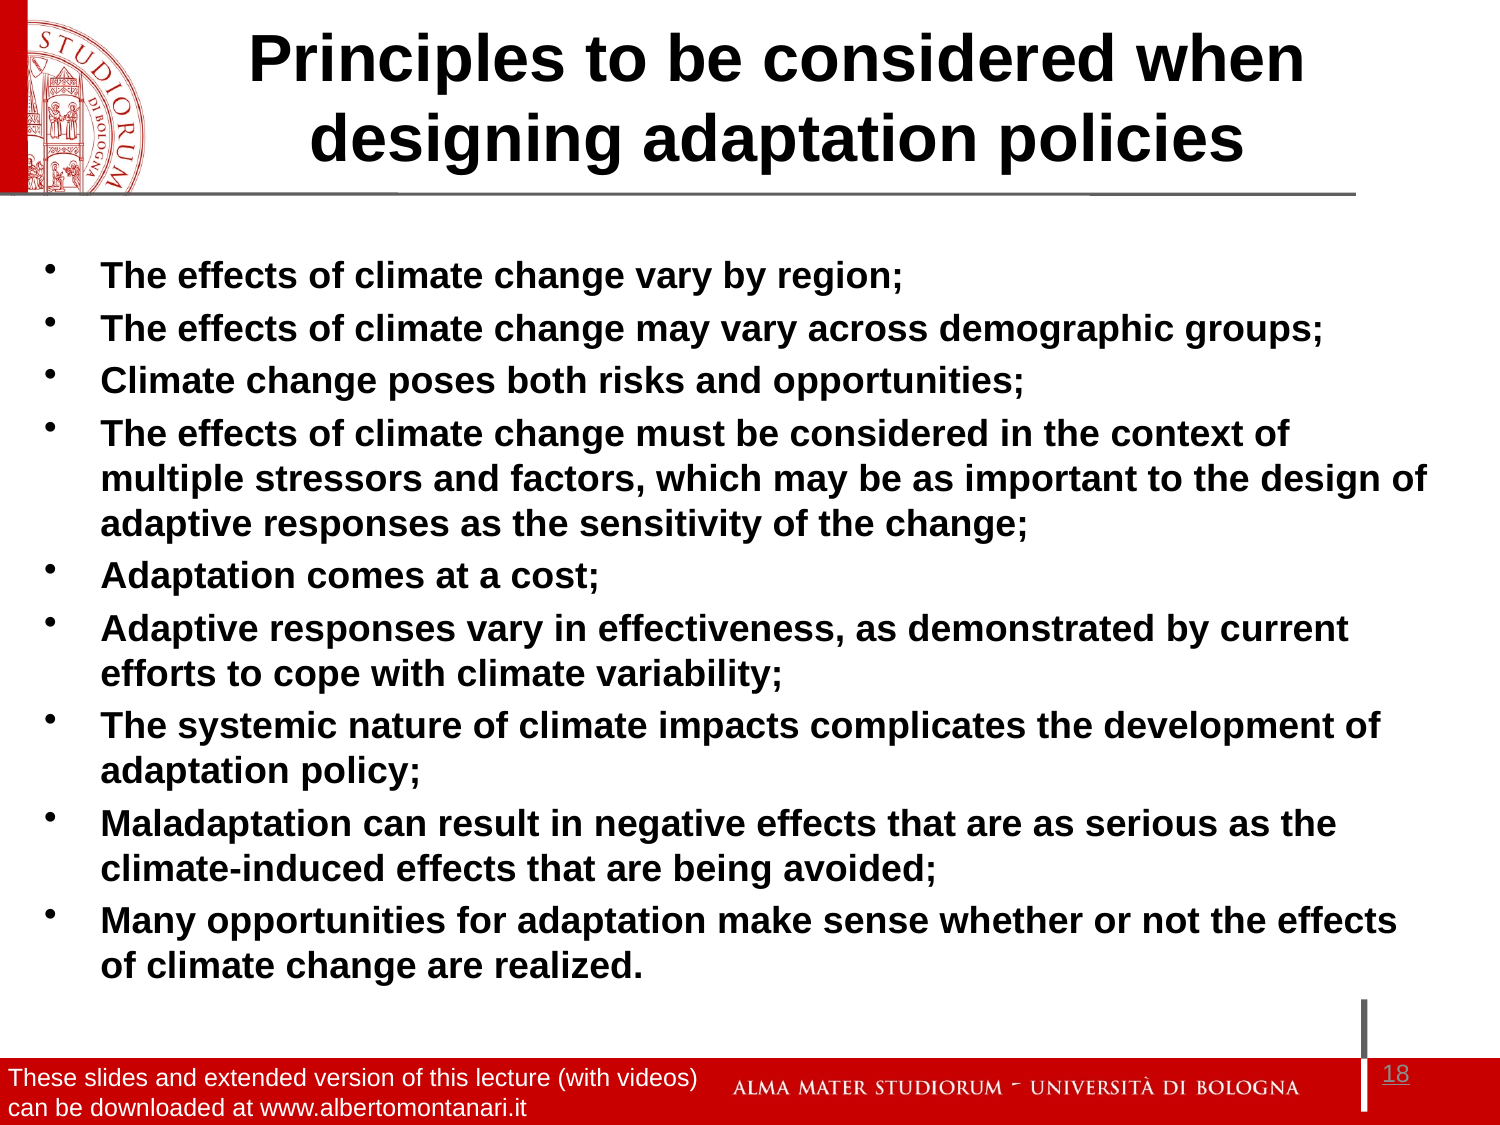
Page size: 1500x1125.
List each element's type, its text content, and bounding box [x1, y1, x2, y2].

list The effects of climate change vary by region; The effects of climate change may vary across demographic groups; Climate change poses both risks and opportunities; The effects of climate change must be considered in the context of multiple stressors and factors, which may be as important to the design of adaptive responses as the sensitivity of the change; Adaptation comes at a cost; Adaptive responses vary in effectiveness, as demonstrated by current efforts to cope with climate variability; The systemic nature of climate impacts complicates the development of adaptation policy; Maladaptation can result in negative effects that are as serious as the climate-induced effects that are being avoided; Many opportunities for adaptation make sense whether or not the effects of climate change are realized. [29, 244, 1447, 994]
picture [28, 16, 151, 192]
picture [0, 1058, 1500, 1125]
text_box Principles to be considered when designing adaptation policies [210, 7, 1345, 182]
slide_number 18 [1074, 1042, 1425, 1103]
